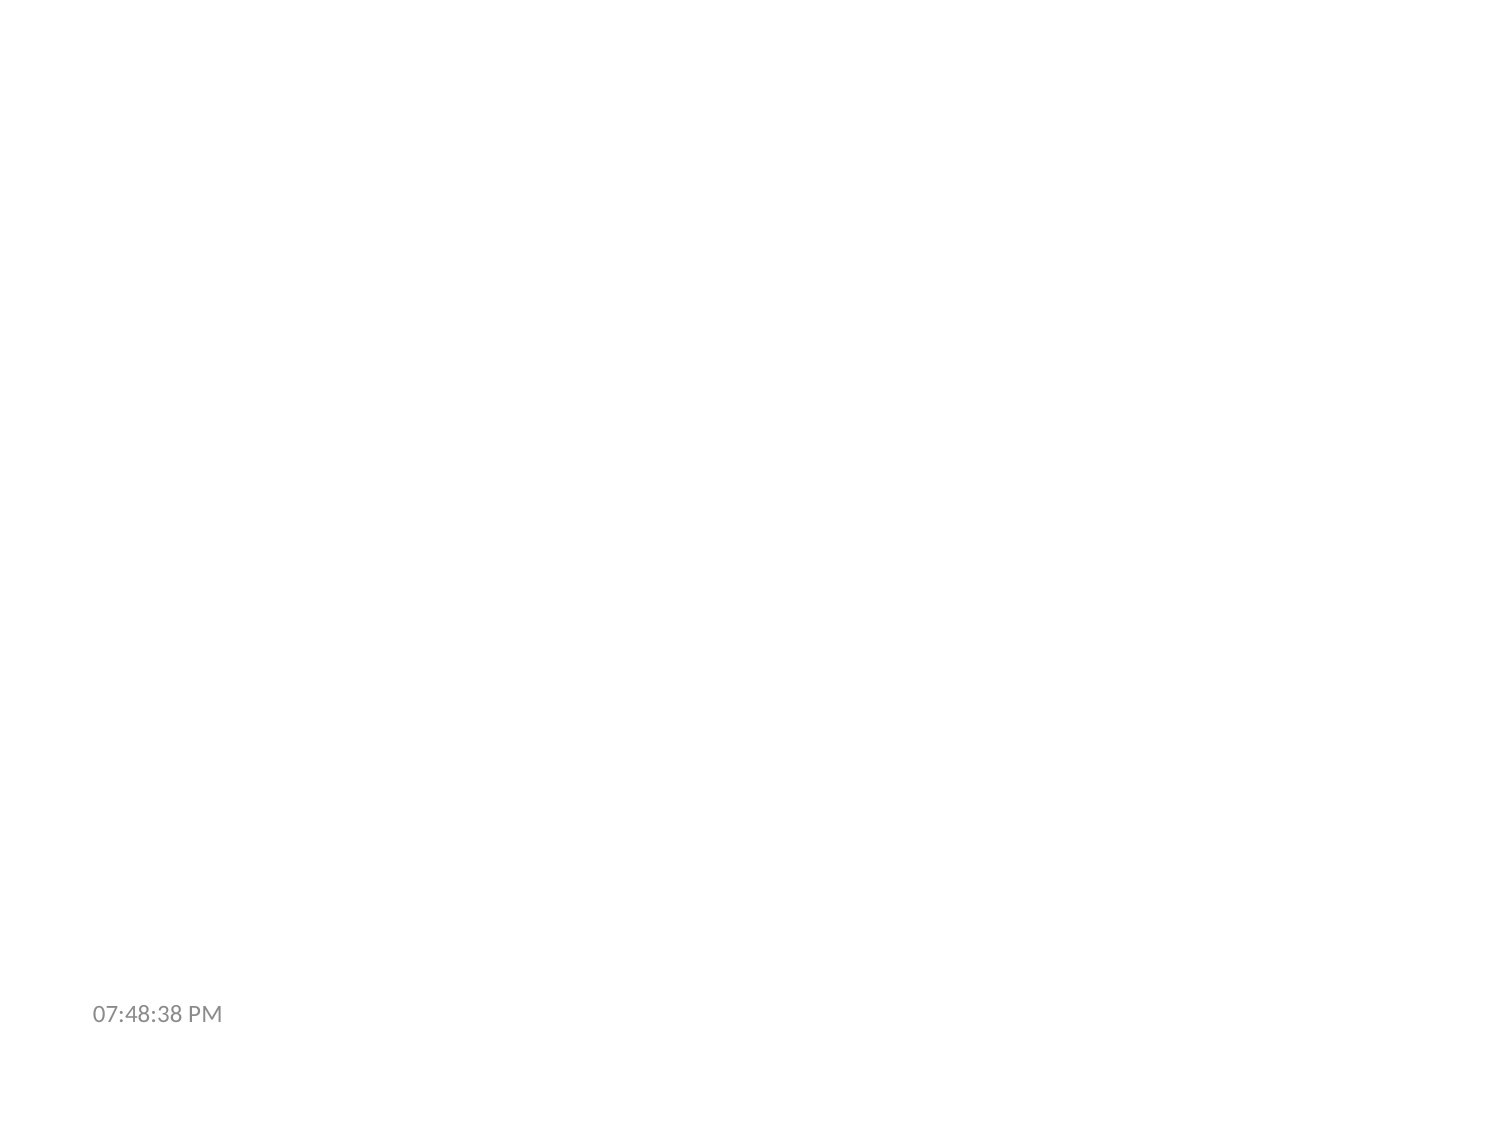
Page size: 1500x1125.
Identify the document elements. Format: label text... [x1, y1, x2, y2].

text_box 3:35:09 PM [77, 982, 428, 1043]
